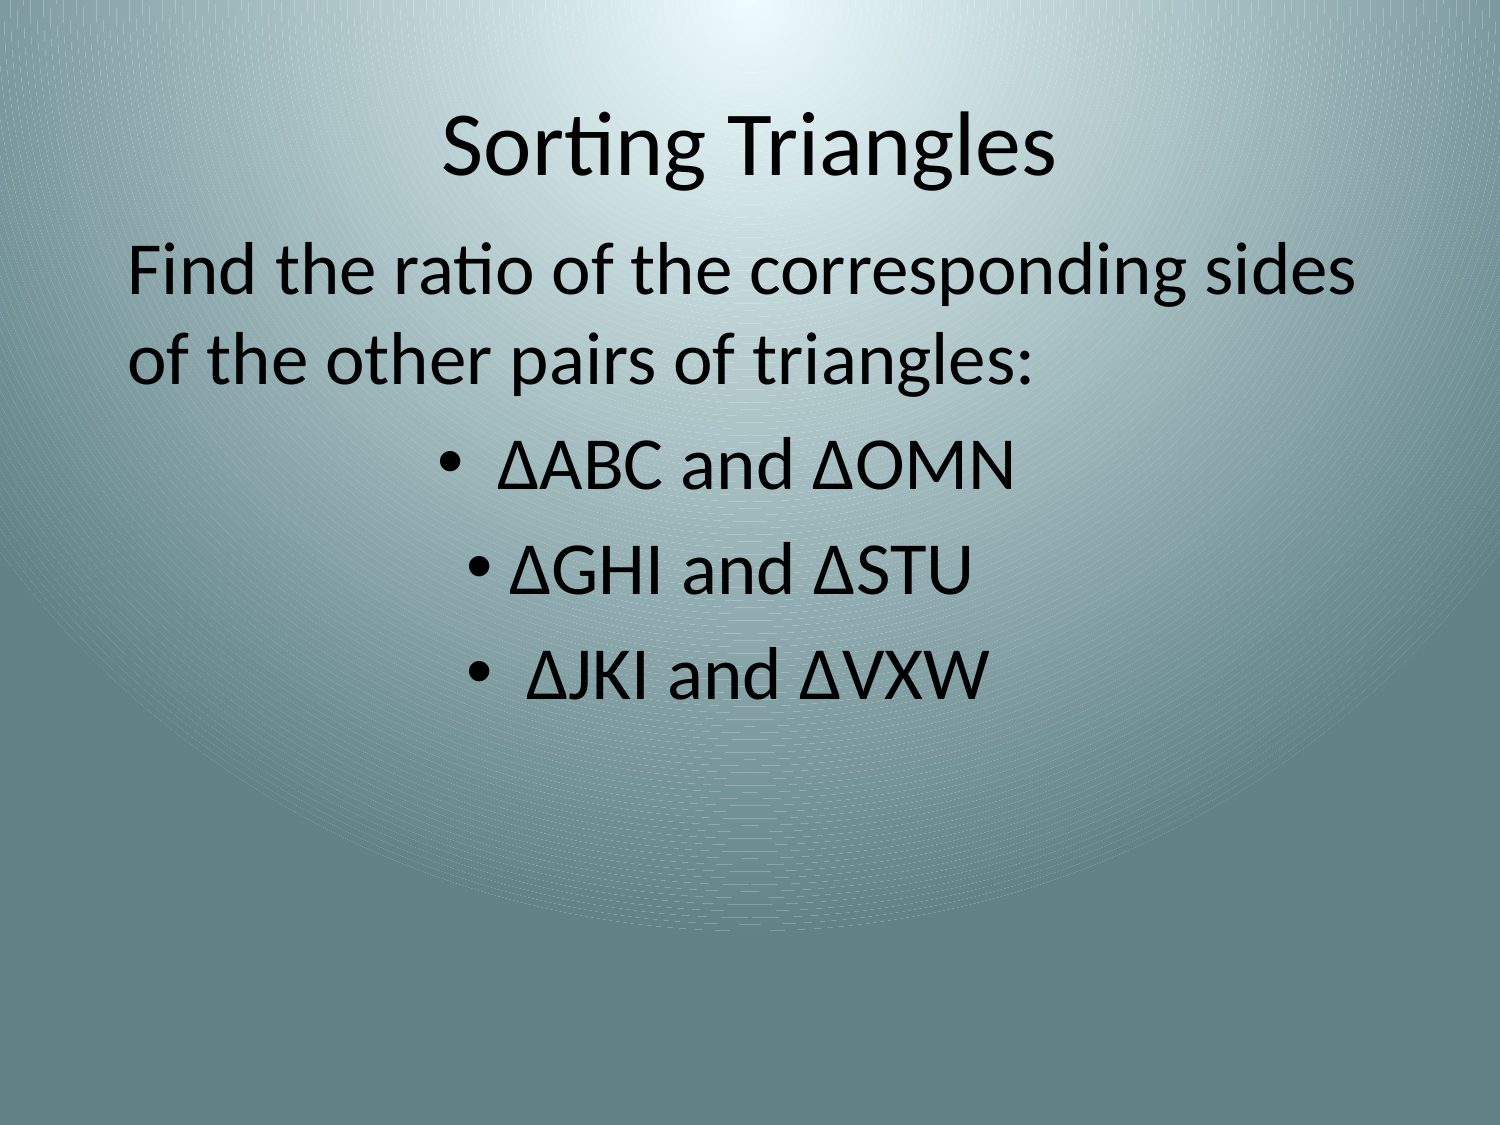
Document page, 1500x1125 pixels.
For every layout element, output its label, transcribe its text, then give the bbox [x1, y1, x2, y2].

list Find the ratio of the corresponding sides of the other pairs of triangles: ΔABC and ΔOMN ΔGHI and ΔSTU ΔJKI and ΔVXW [112, 212, 1426, 956]
title Sorting Triangles [74, 44, 1426, 233]
